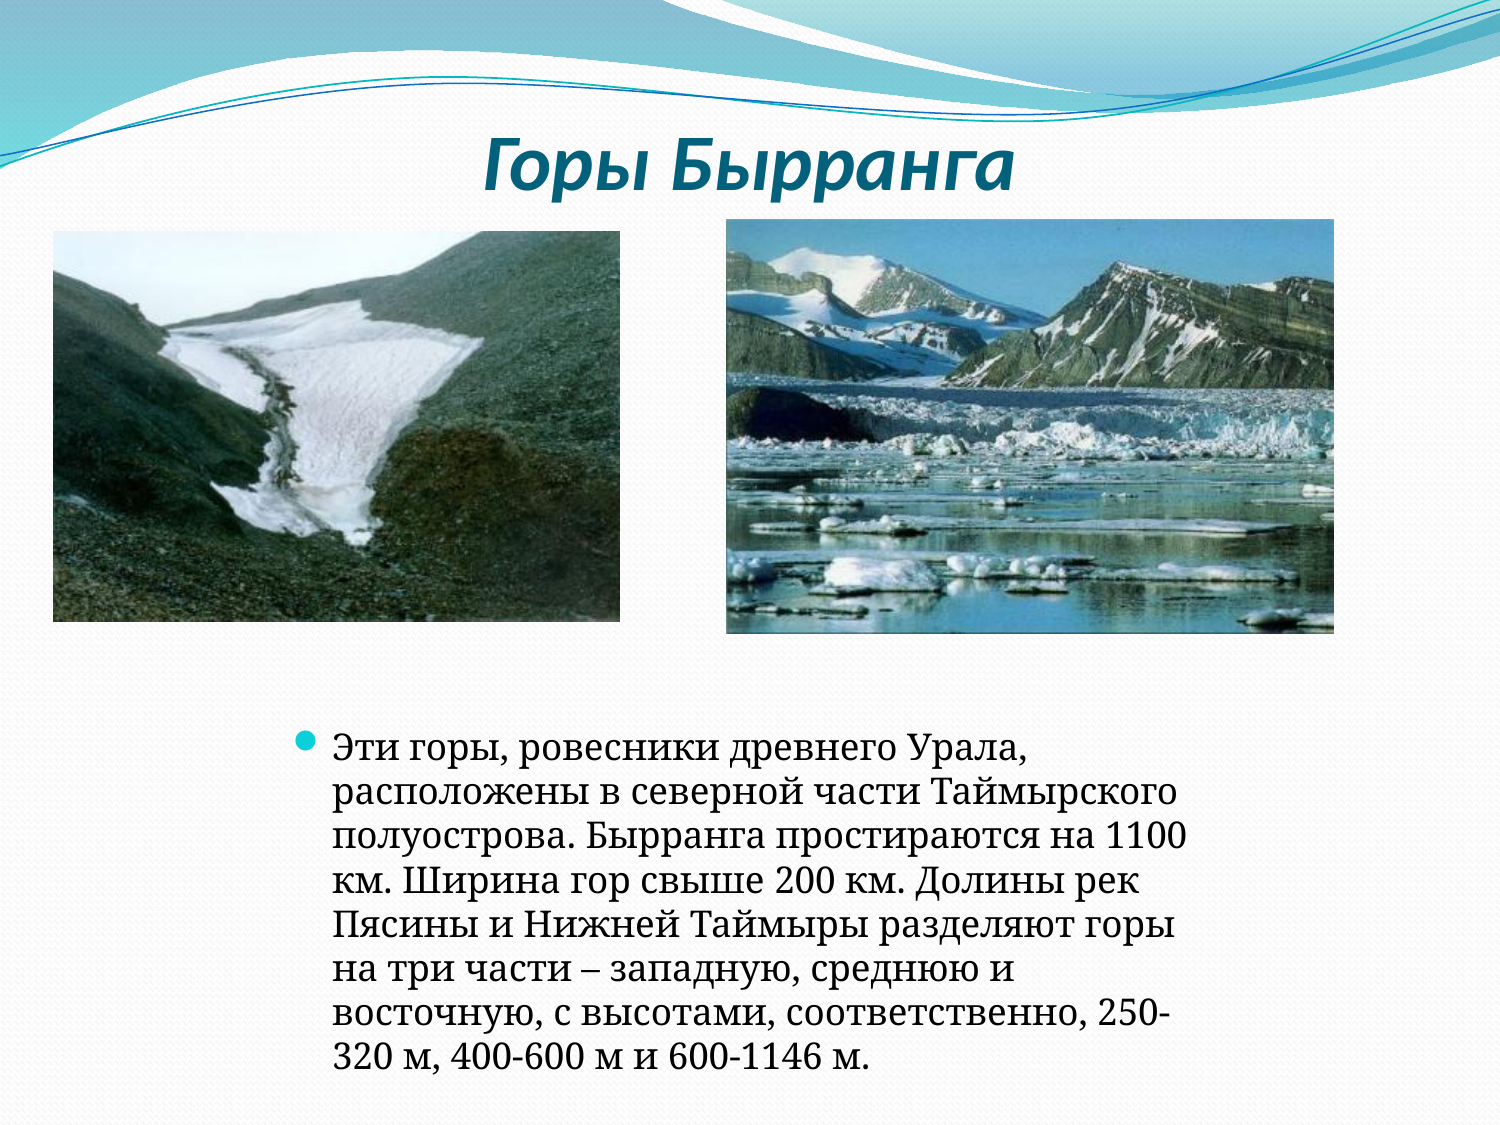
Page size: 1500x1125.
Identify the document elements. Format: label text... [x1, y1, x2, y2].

title Горы Бырранга [75, 101, 1425, 304]
picture [52, 231, 620, 622]
picture [726, 219, 1334, 634]
list Эти горы, ровесники древнего Урала, расположены в северной части Таймырского полуострова. Бырранга простираются на 1100 км. Ширина гор свыше 200 км. Долины рек Пясины и Нижней Таймыры разделяют горы на три части – западную, среднюю и восточную, с высотами, соответственно, 250-320 м, 400-600 м и 600-1146 м. [277, 716, 1211, 1096]
